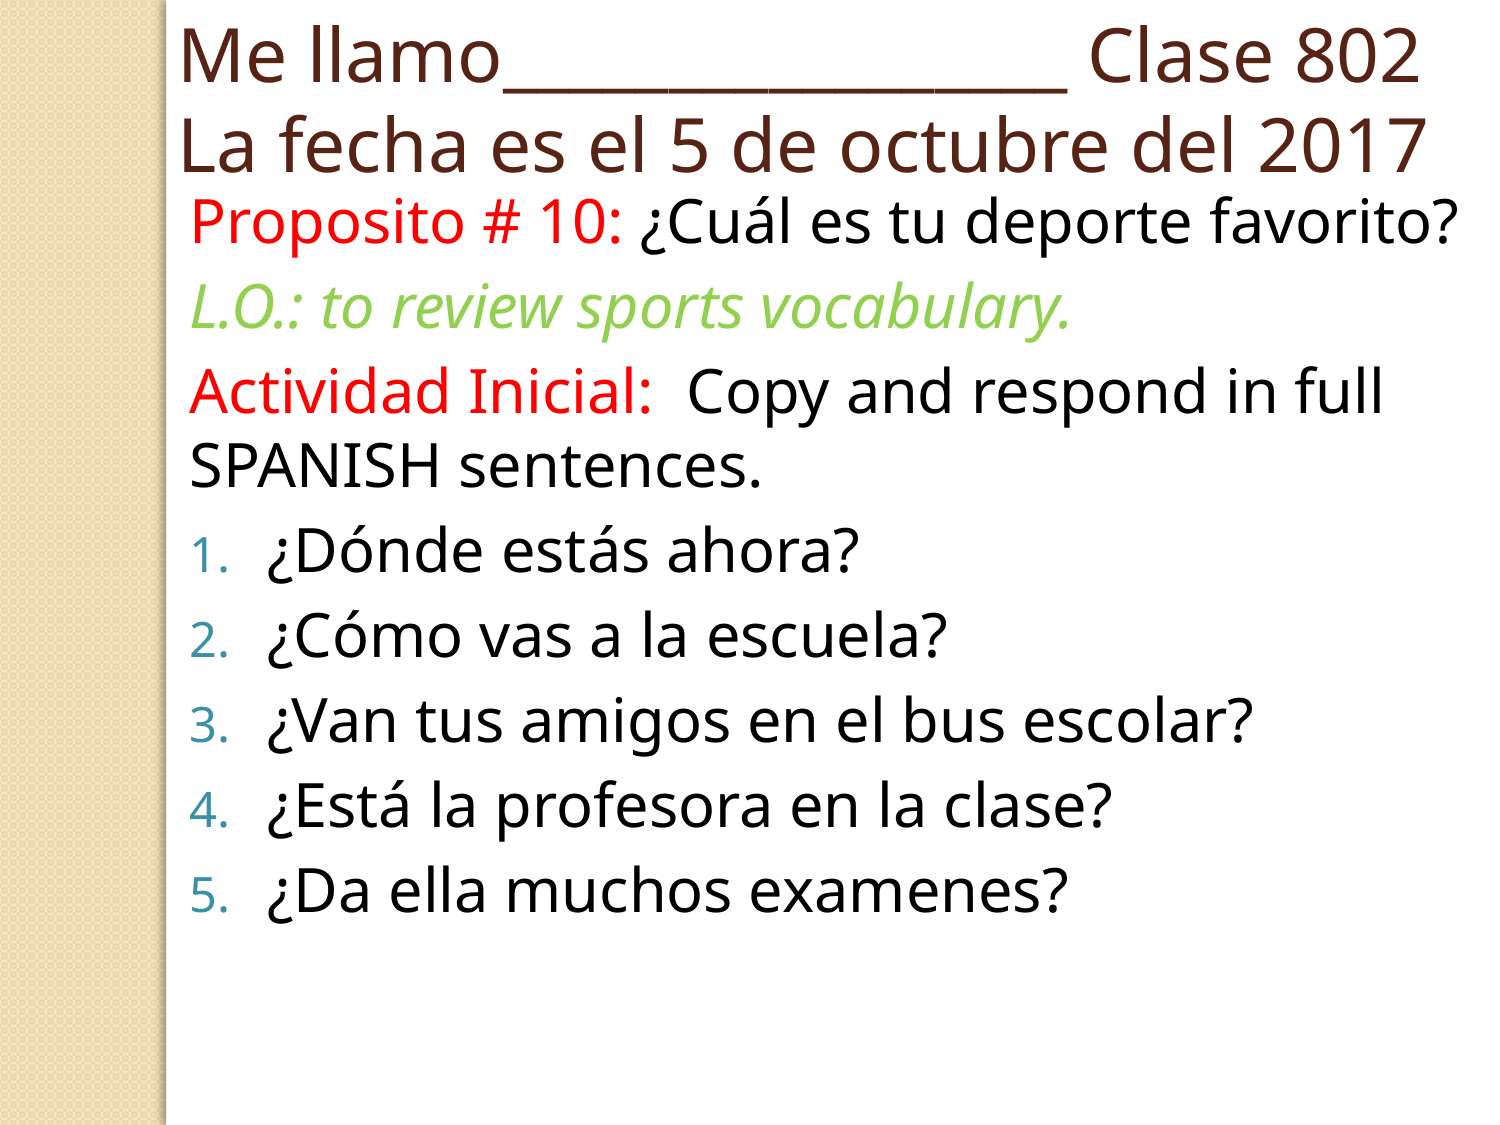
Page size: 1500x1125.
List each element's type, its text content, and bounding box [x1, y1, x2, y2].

text_box Proposito # 10: ¿Cuál es tu deporte favorito? L.O.: to review sports vocabulary. Actividad Inicial: Copy and respond in full SPANISH sentences. ¿Dónde estás ahora? ¿Cómo vas a la escuela? ¿Van tus amigos en el bus escolar? ¿Está la profesora en la clase? ¿Da ella muchos examenes? [162, 174, 1488, 1100]
text_box Me llamo_________________ Clase 802 La fecha es el 5 de octubre del 2017 [162, 0, 1500, 188]
